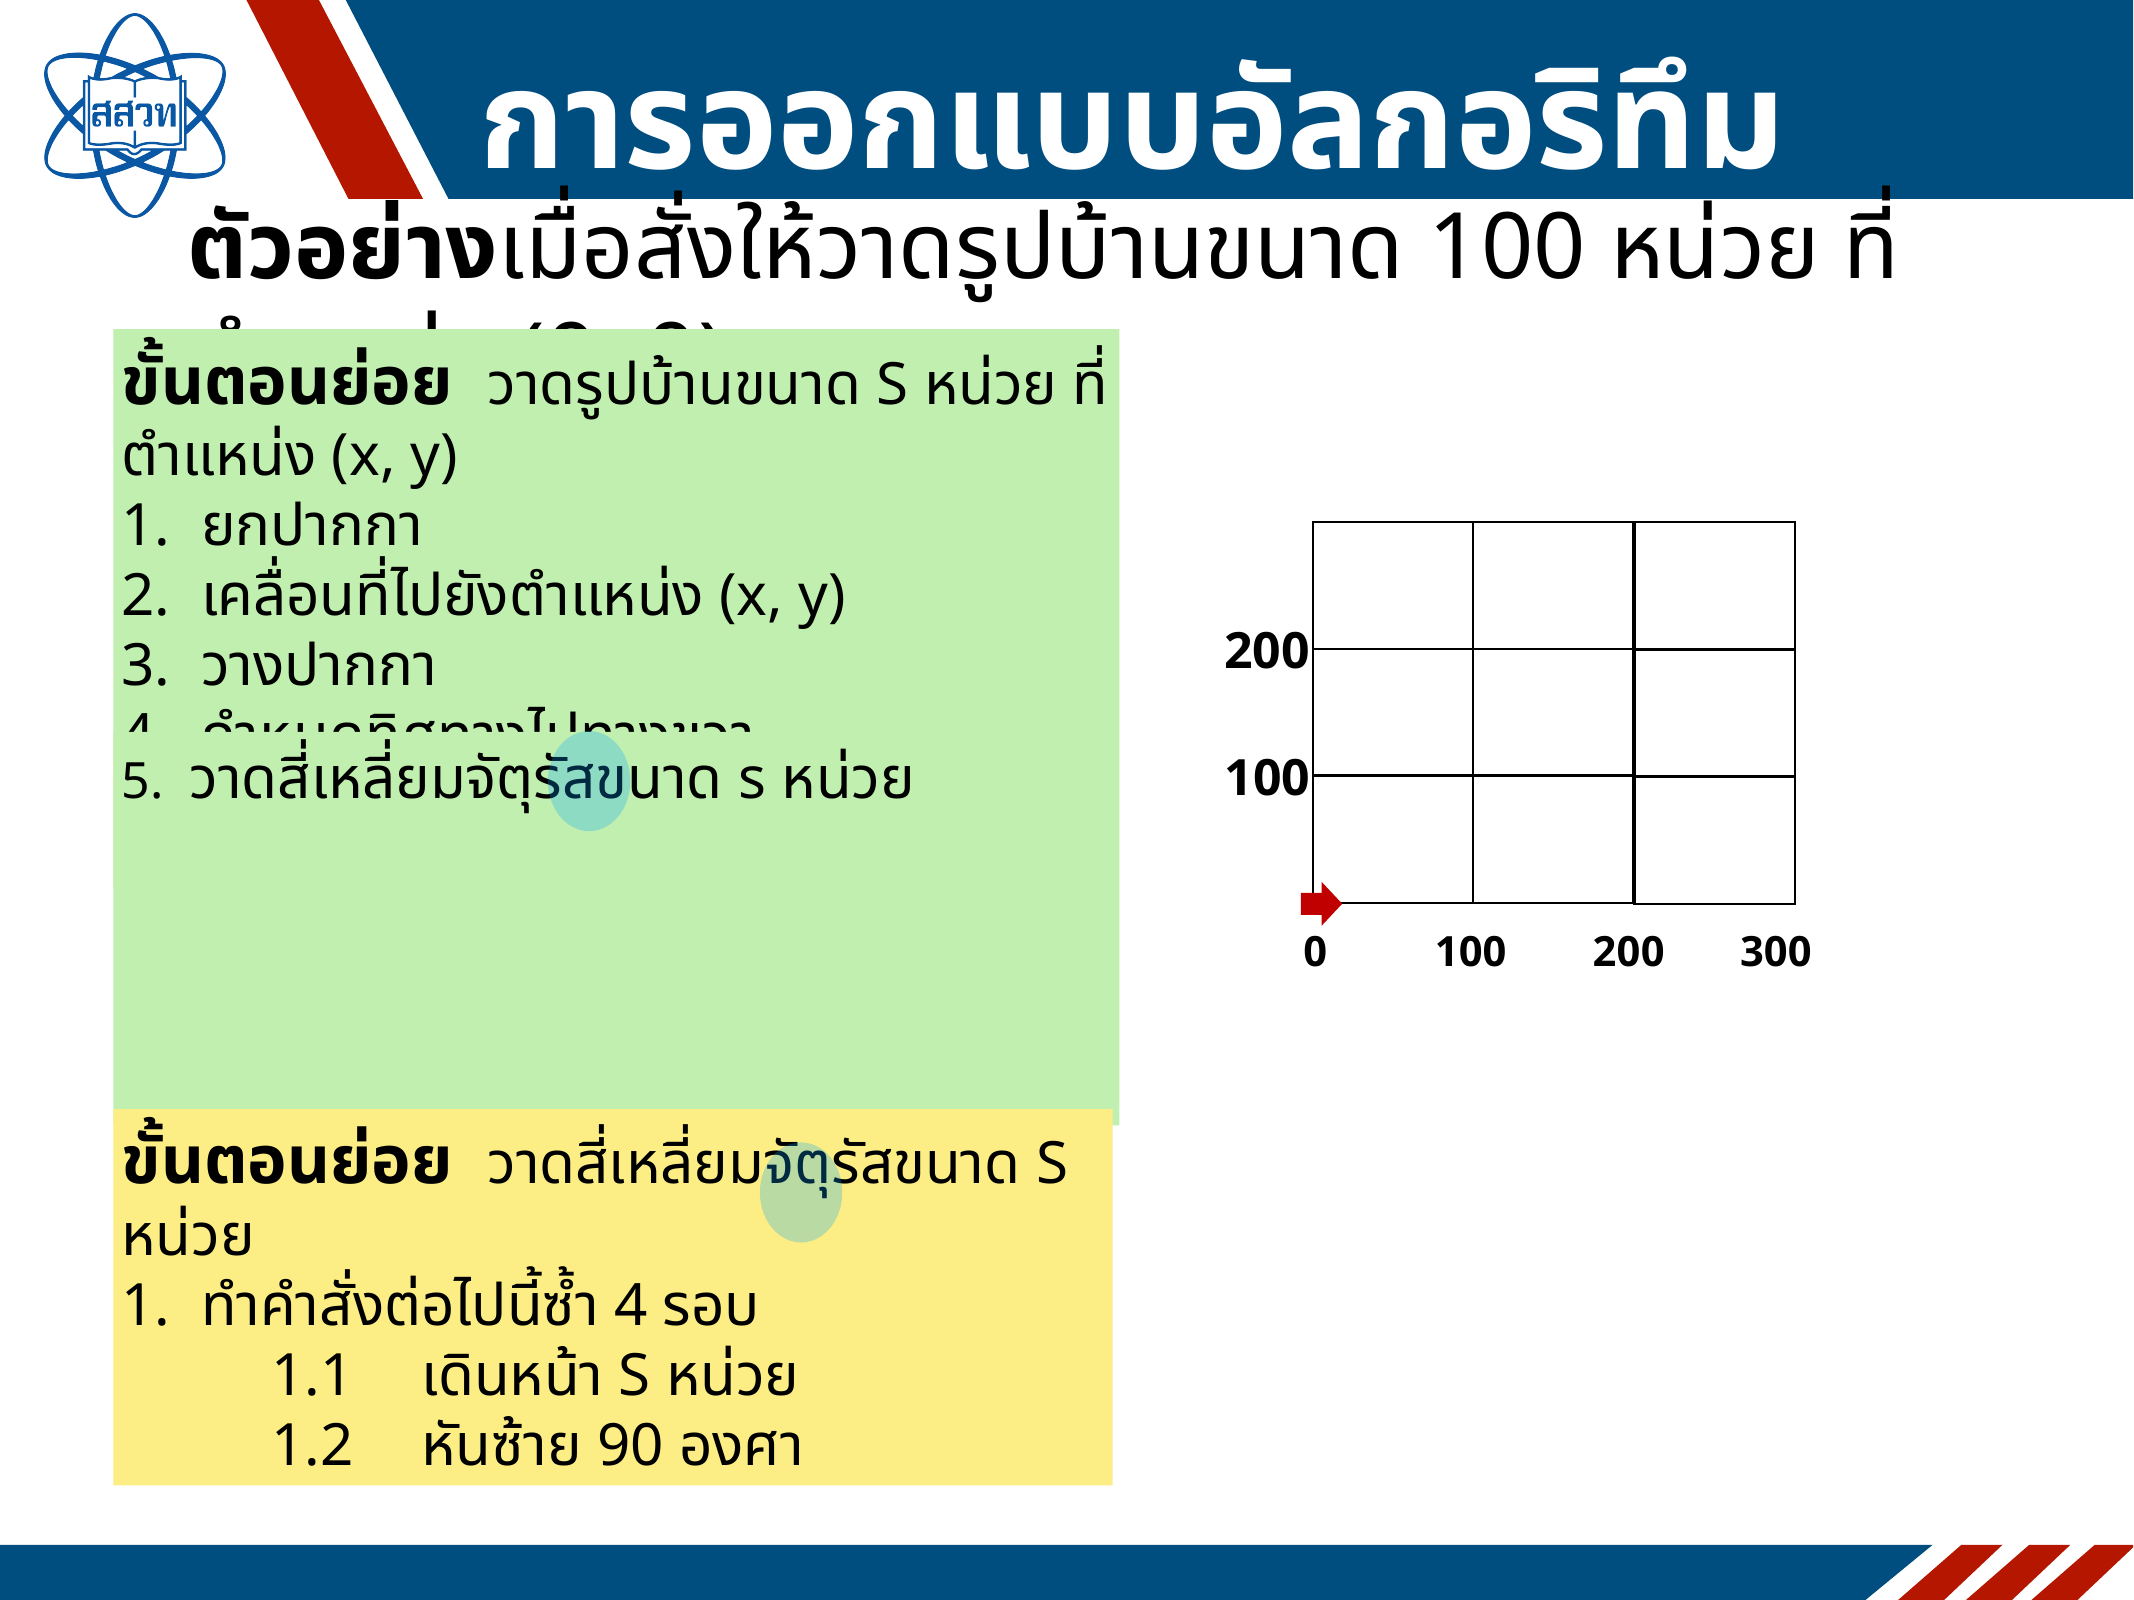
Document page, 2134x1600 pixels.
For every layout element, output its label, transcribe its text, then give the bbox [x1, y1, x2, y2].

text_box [0, 1544, 2134, 1600]
text_box ตัวอย่างเมื่อสั่งให้วาดรูปบ้านขนาด 100 หน่วย ที่ตำแหน่ง (0, 0) [179, 178, 2060, 415]
text_box 5. วาดสี่เหลี่ยมจัตุรัสขนาด s หน่วย [113, 731, 547, 889]
text_box [1634, 776, 1795, 904]
text_box ขั้นตอนย่อย วาดสี่เหลี่ยมจัตุรัสขนาด S หน่วย 1. ทำคำสั่งต่อไปนี้ซ้ำ 4 รอบ 1.1 เดินหน้า S หน่วย 1.2 หันซ้าย 90 องศา [113, 1109, 1113, 1486]
text_box ขั้นตอนย่อย วาดรูปบ้านขนาด S หน่วย ที่ตำแหน่ง (x, y) 1. ยกปากกา 2. เคลื่อนที่ไปยังตำแหน่ง (x, y) 3. วางปากกา 4. กำหนดทิศทางไปทางขวา [113, 329, 1120, 1126]
picture [43, 13, 226, 219]
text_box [241, 0, 2134, 200]
text_box [1312, 775, 1473, 903]
text_box [1300, 881, 1343, 916]
text_box [1312, 648, 1473, 775]
text_box [1473, 775, 1634, 903]
text_box [1473, 648, 1634, 775]
text_box 5. วาดสี่เหลี่ยมจัตุรัสขนาด s หน่วย [843, 731, 932, 889]
text_box 200 [1216, 610, 1319, 688]
text_box 0 100 200 300 [1284, 916, 1919, 983]
text_box [1312, 521, 1473, 648]
text_box 100 [1216, 737, 1319, 814]
text_box [1634, 521, 1795, 649]
text_box [1634, 649, 1795, 776]
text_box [547, 730, 843, 1243]
text_box [1473, 521, 1634, 648]
